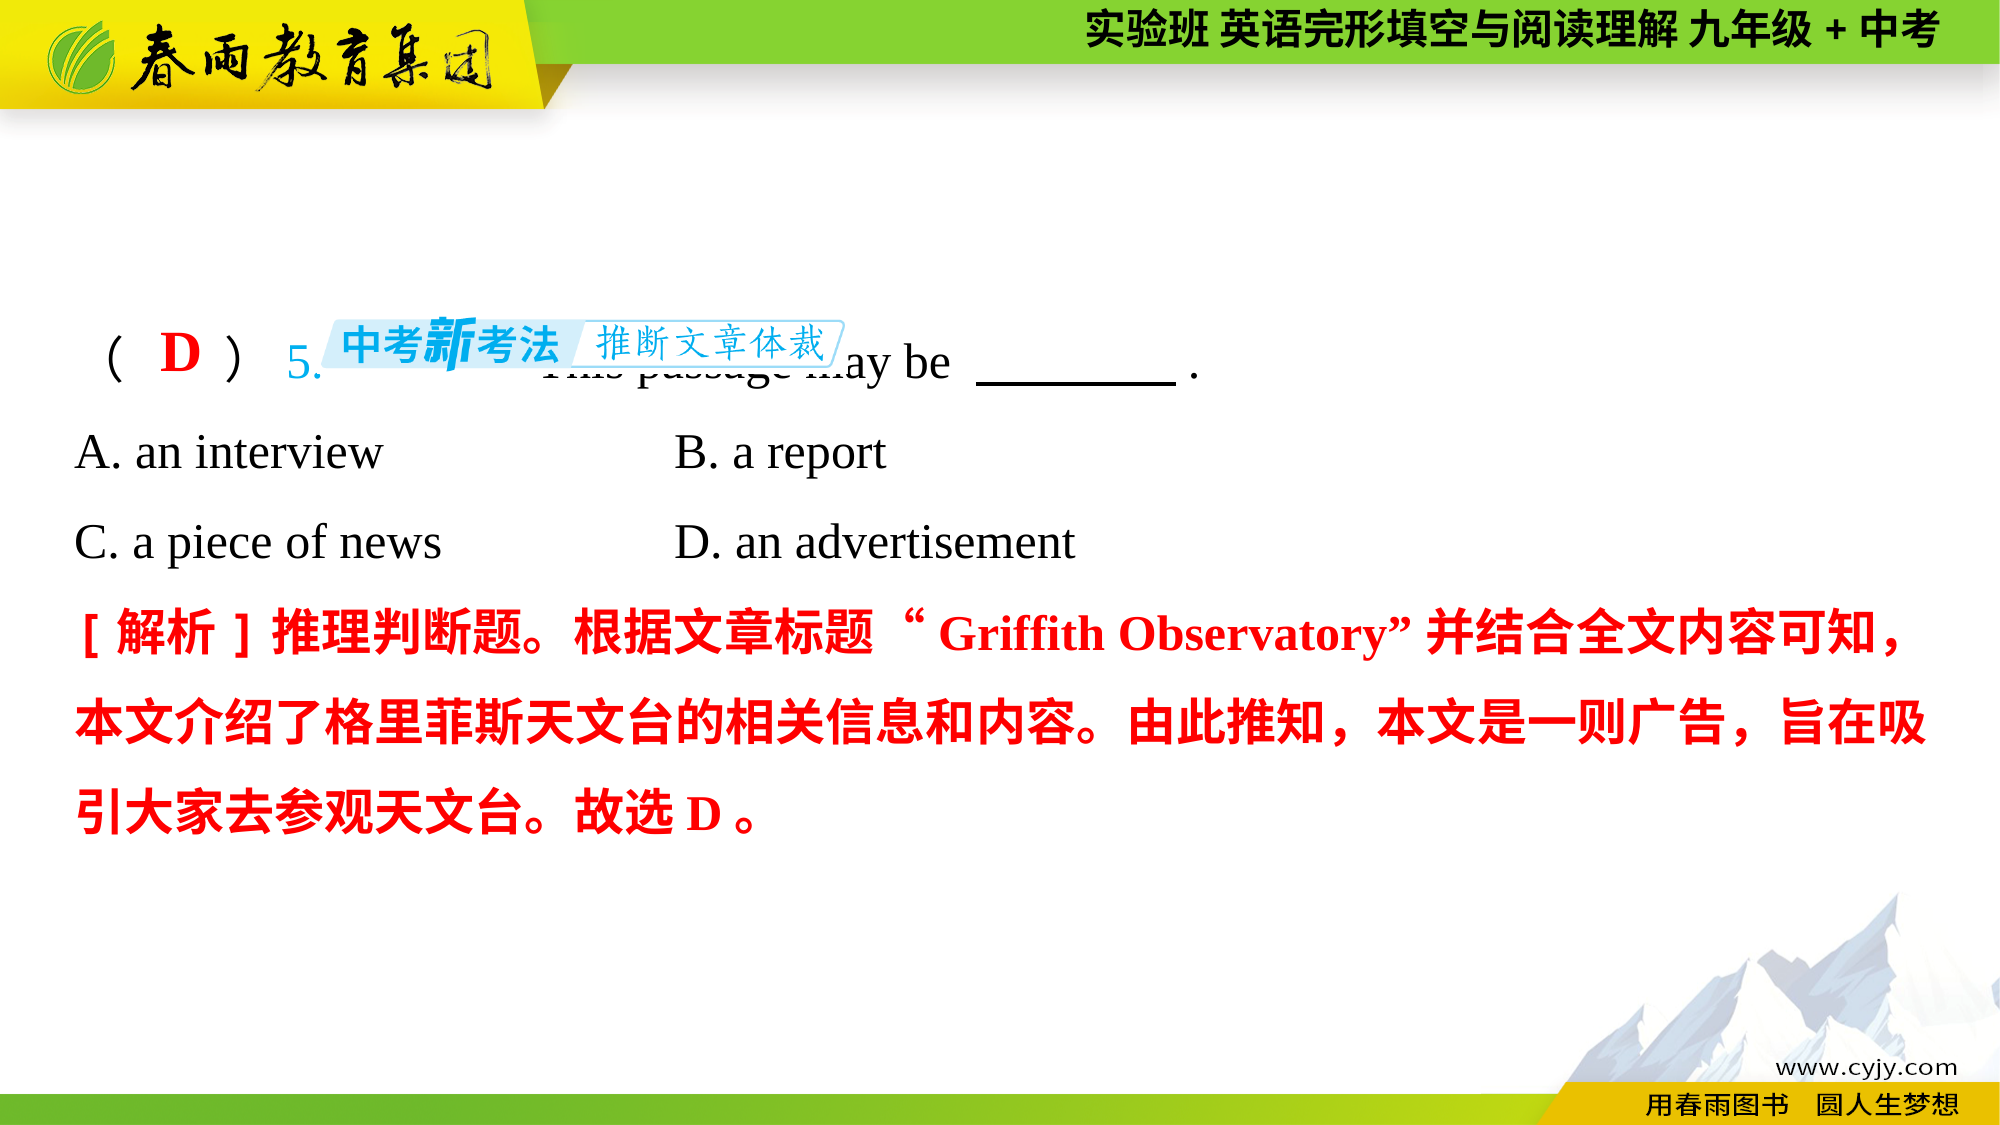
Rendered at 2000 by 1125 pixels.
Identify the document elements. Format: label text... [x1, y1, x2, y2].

list （ ）5. This passage may be . A. an interview B. a report C. a piece of news D. an advertisement [59, 290, 1944, 562]
picture [0, 0, 2000, 1125]
text_box D [145, 305, 218, 391]
text_box [解析]推理判断题。根据文章标题“Griffith Observatory”并结合全文内容可知，本文介绍了格里菲斯天文台的相关信息和内容。由此推知，本文是一则广告，旨在吸引大家去参观天文台。故选D。 [59, 562, 1944, 848]
